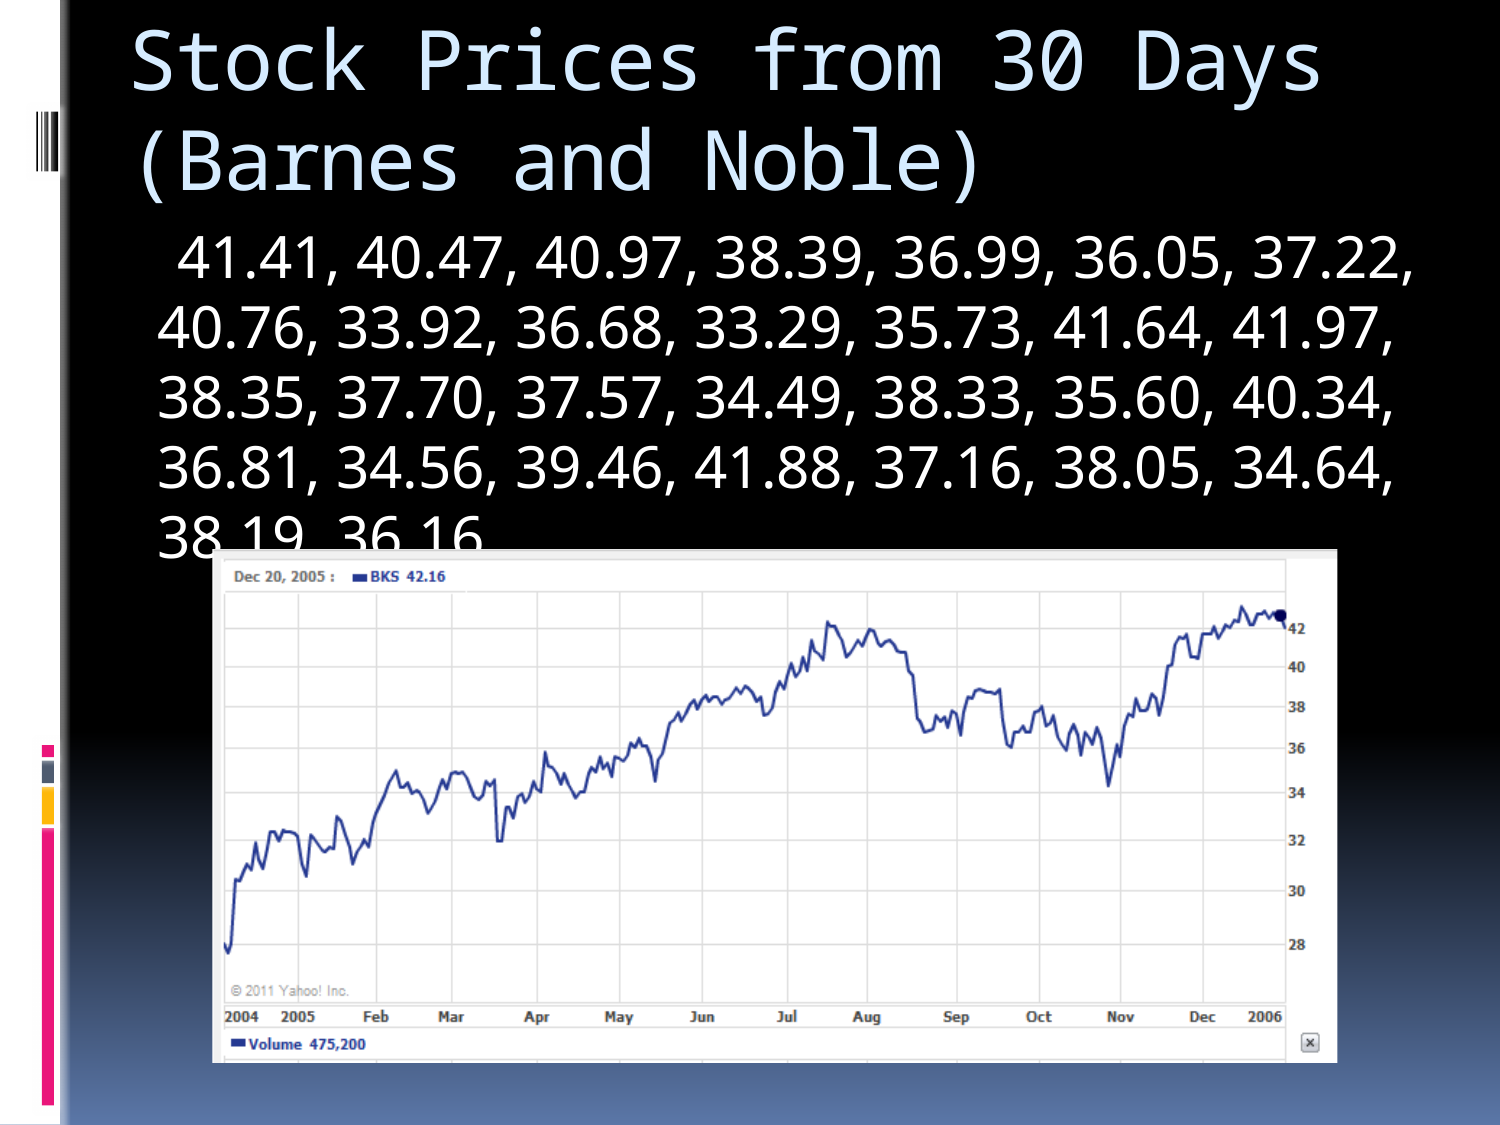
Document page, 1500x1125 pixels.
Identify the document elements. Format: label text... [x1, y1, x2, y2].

picture [211, 549, 1338, 1063]
title Stock Prices from 30 Days (Barnes and Noble) [112, 0, 1500, 238]
list 41.41, 40.47, 40.97, 38.39, 36.99, 36.05, 37.22, 40.76, 33.92, 36.68, 33.29, 35.73, 41.64, 41.97, 38.35, 37.70, 37.57, 34.49, 38.33, 35.60, 40.34, 36.81, 34.56, 39.46, 41.88, 37.16, 38.05, 34.64, 38.19, 36.16 [75, 212, 1463, 563]
